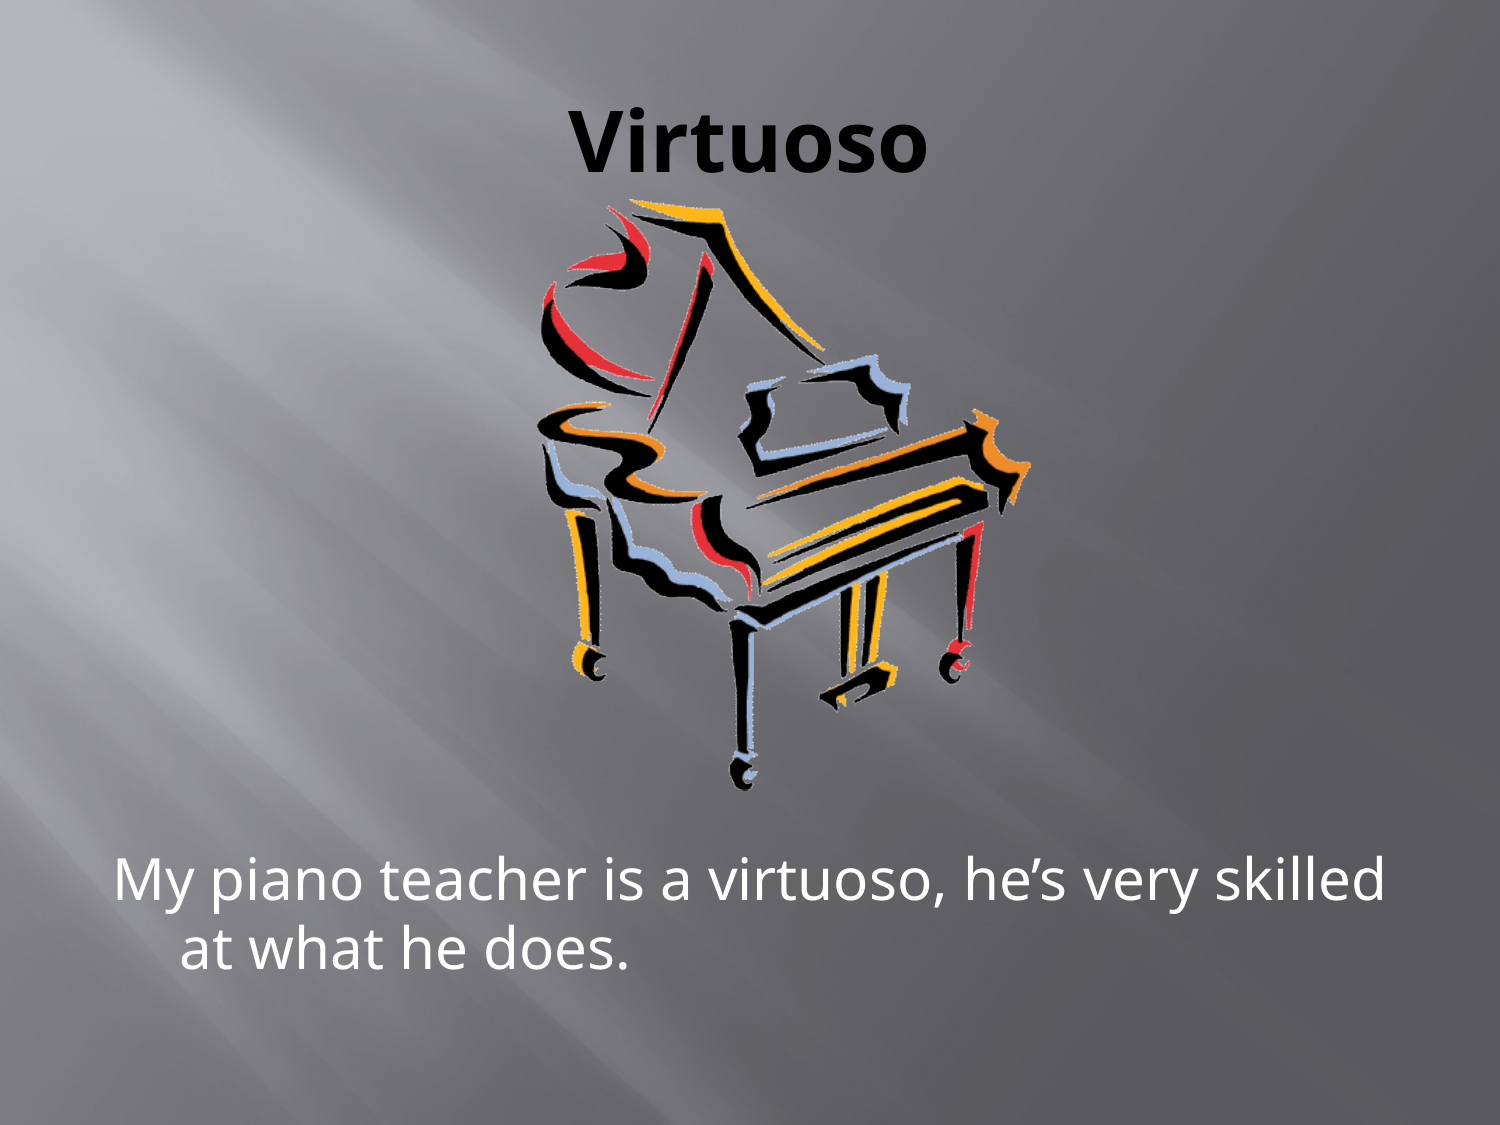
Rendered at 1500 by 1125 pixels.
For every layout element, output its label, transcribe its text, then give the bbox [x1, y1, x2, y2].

list My piano teacher is a virtuoso, he’s very skilled at what he does. [75, 262, 1425, 1035]
picture [537, 199, 1031, 791]
title Virtuoso [75, 45, 1425, 233]
